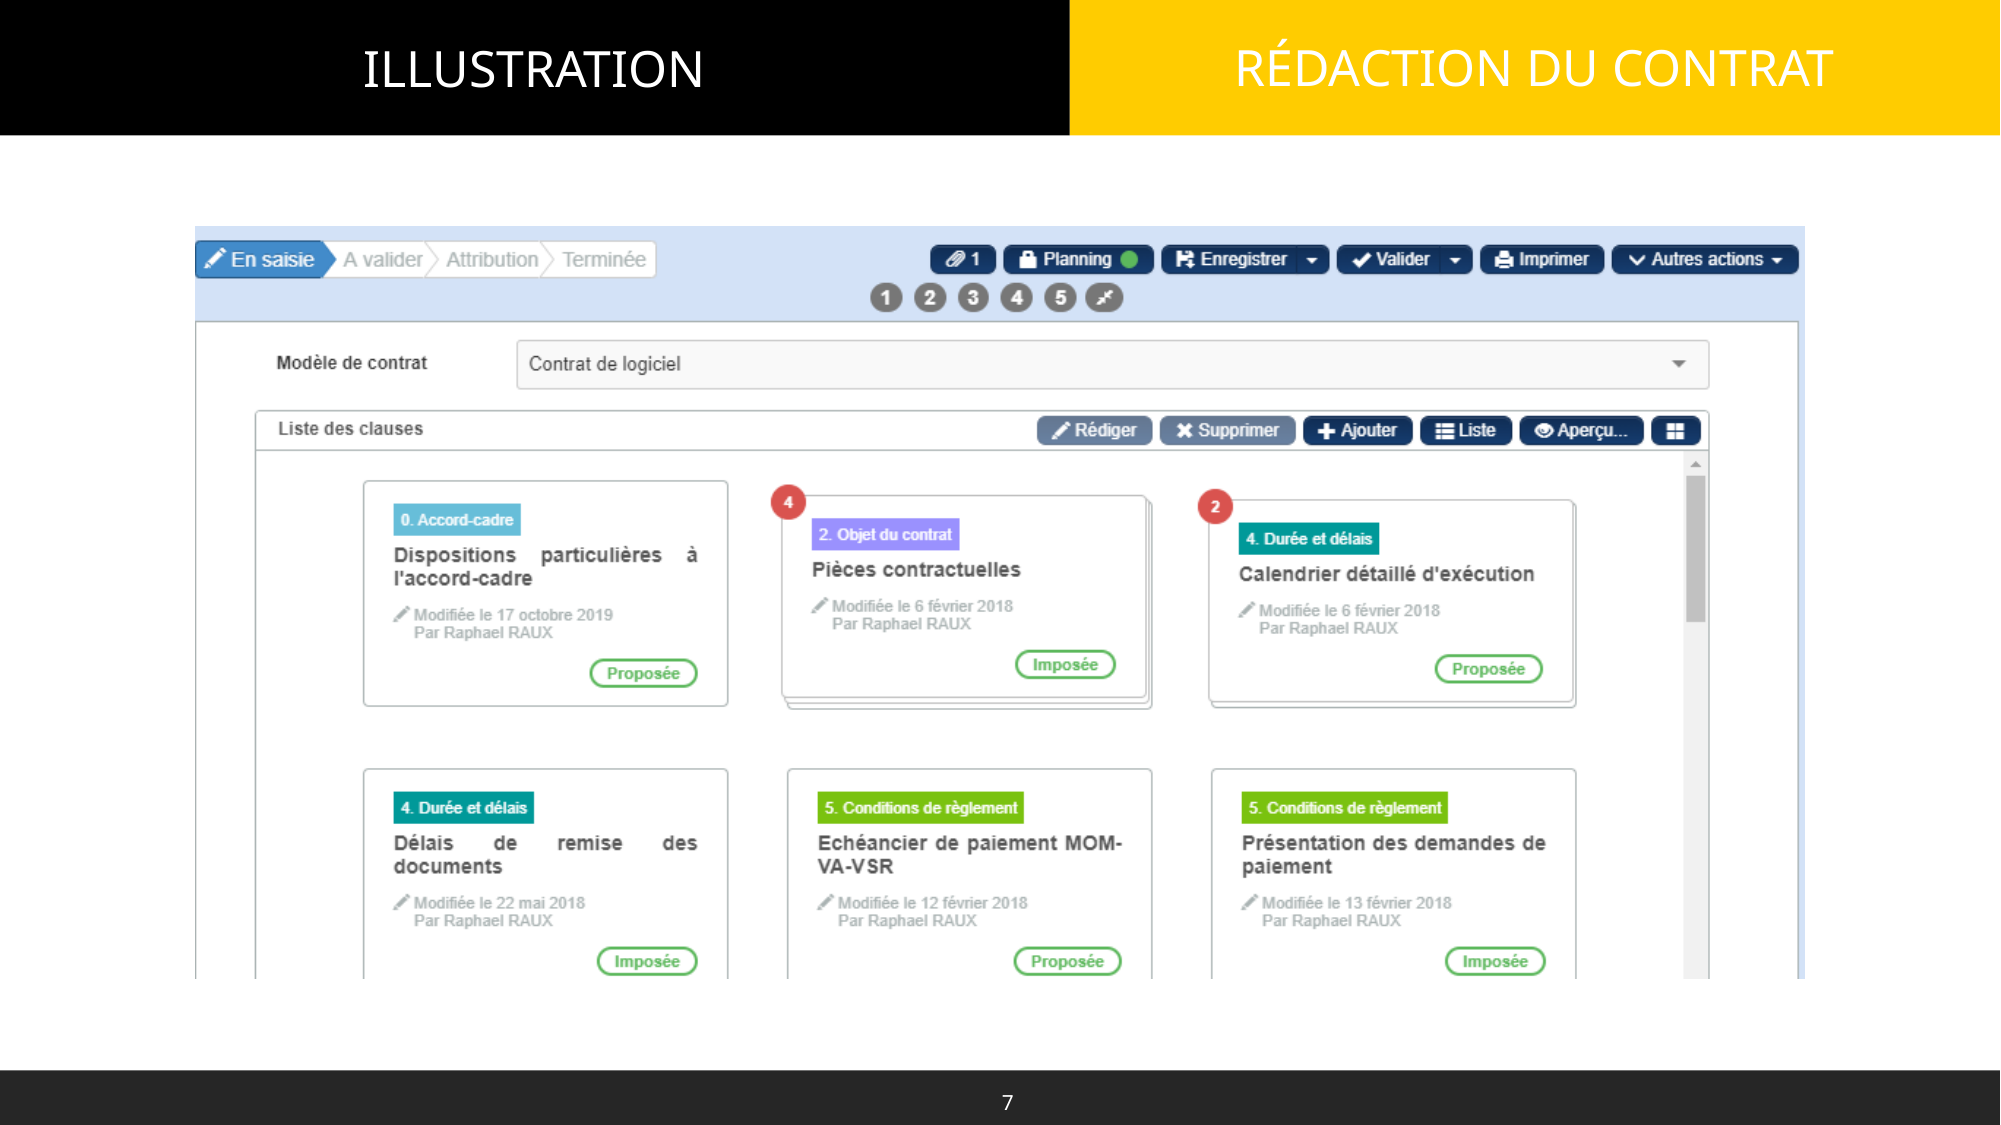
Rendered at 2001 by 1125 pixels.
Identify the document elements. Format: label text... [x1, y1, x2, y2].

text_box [0, 1070, 2000, 1125]
text_box Rédaction du contrat [1070, 0, 2000, 136]
text_box ILLUSTRATION [0, 0, 1070, 136]
picture [195, 226, 1805, 980]
